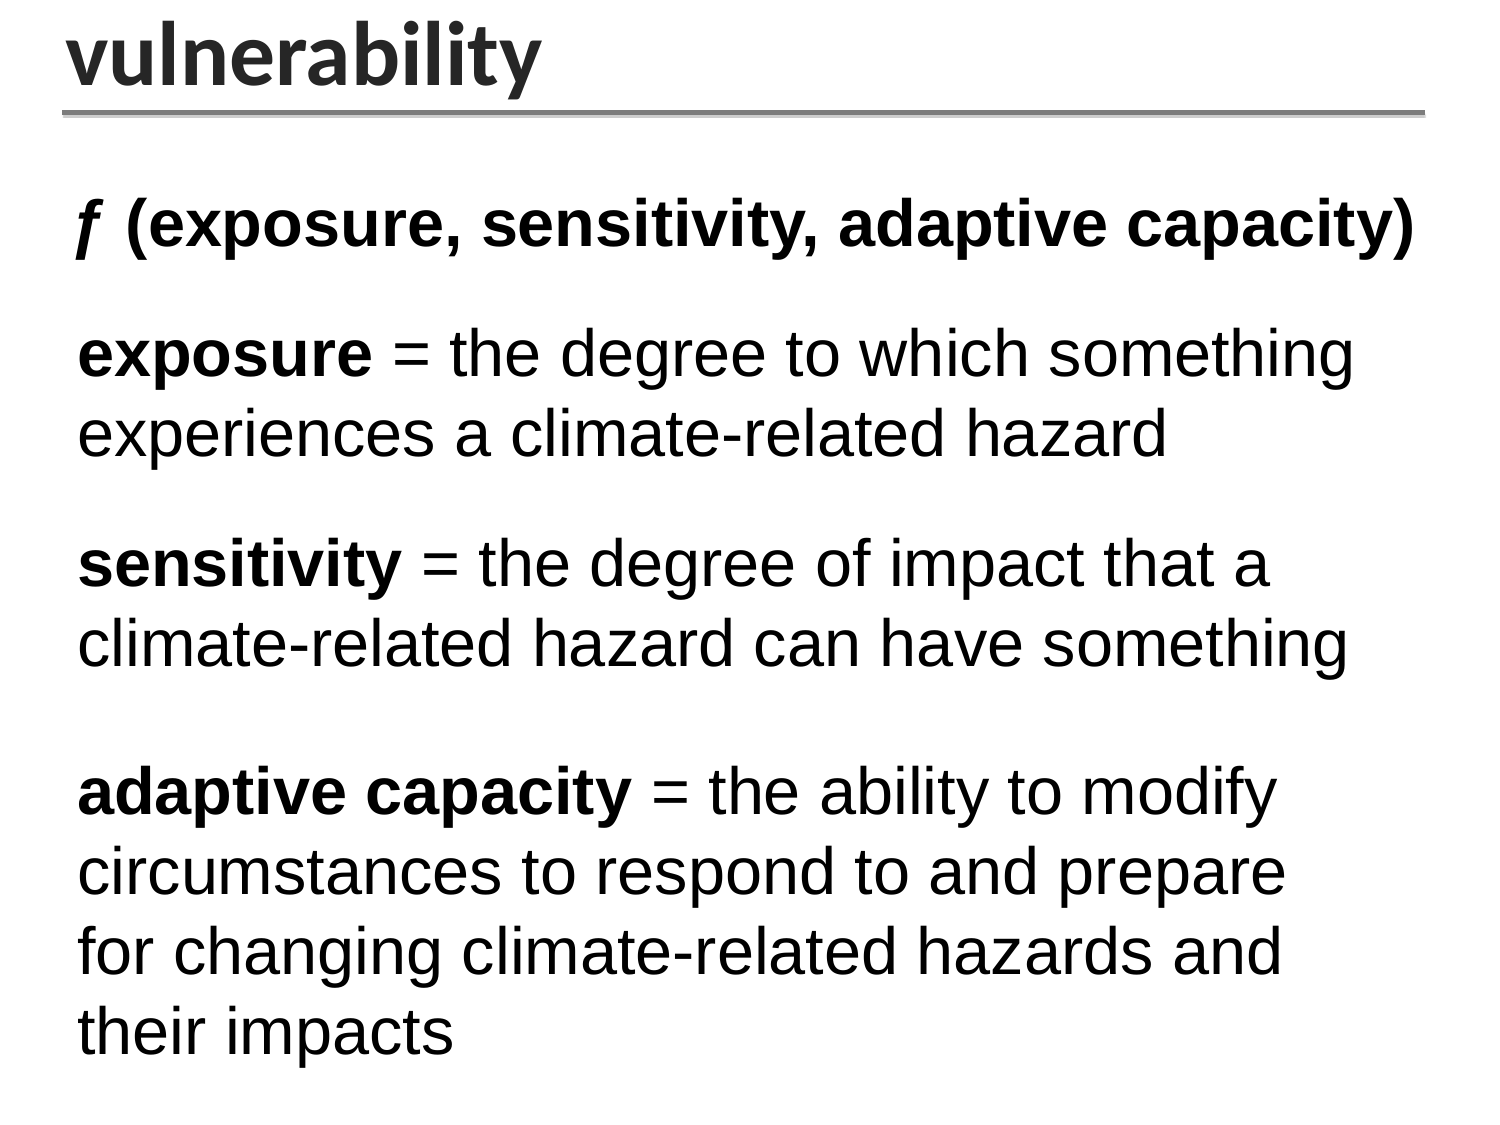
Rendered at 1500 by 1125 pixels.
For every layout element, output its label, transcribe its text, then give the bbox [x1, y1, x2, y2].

text_box exposure = the degree to which something experiences a climate-related hazard [62, 302, 1384, 478]
text_box adaptive capacity = the ability to modify circumstances to respond to and prepare for changing climate-related hazards and their impacts [62, 740, 1384, 1125]
text_box sensitivity = the degree of impact that a climate-related hazard can have something [62, 512, 1384, 688]
text_box ƒ (exposure, sensitivity, adaptive capacity) [37, 187, 1450, 300]
text_box vulnerability [50, 0, 1438, 138]
